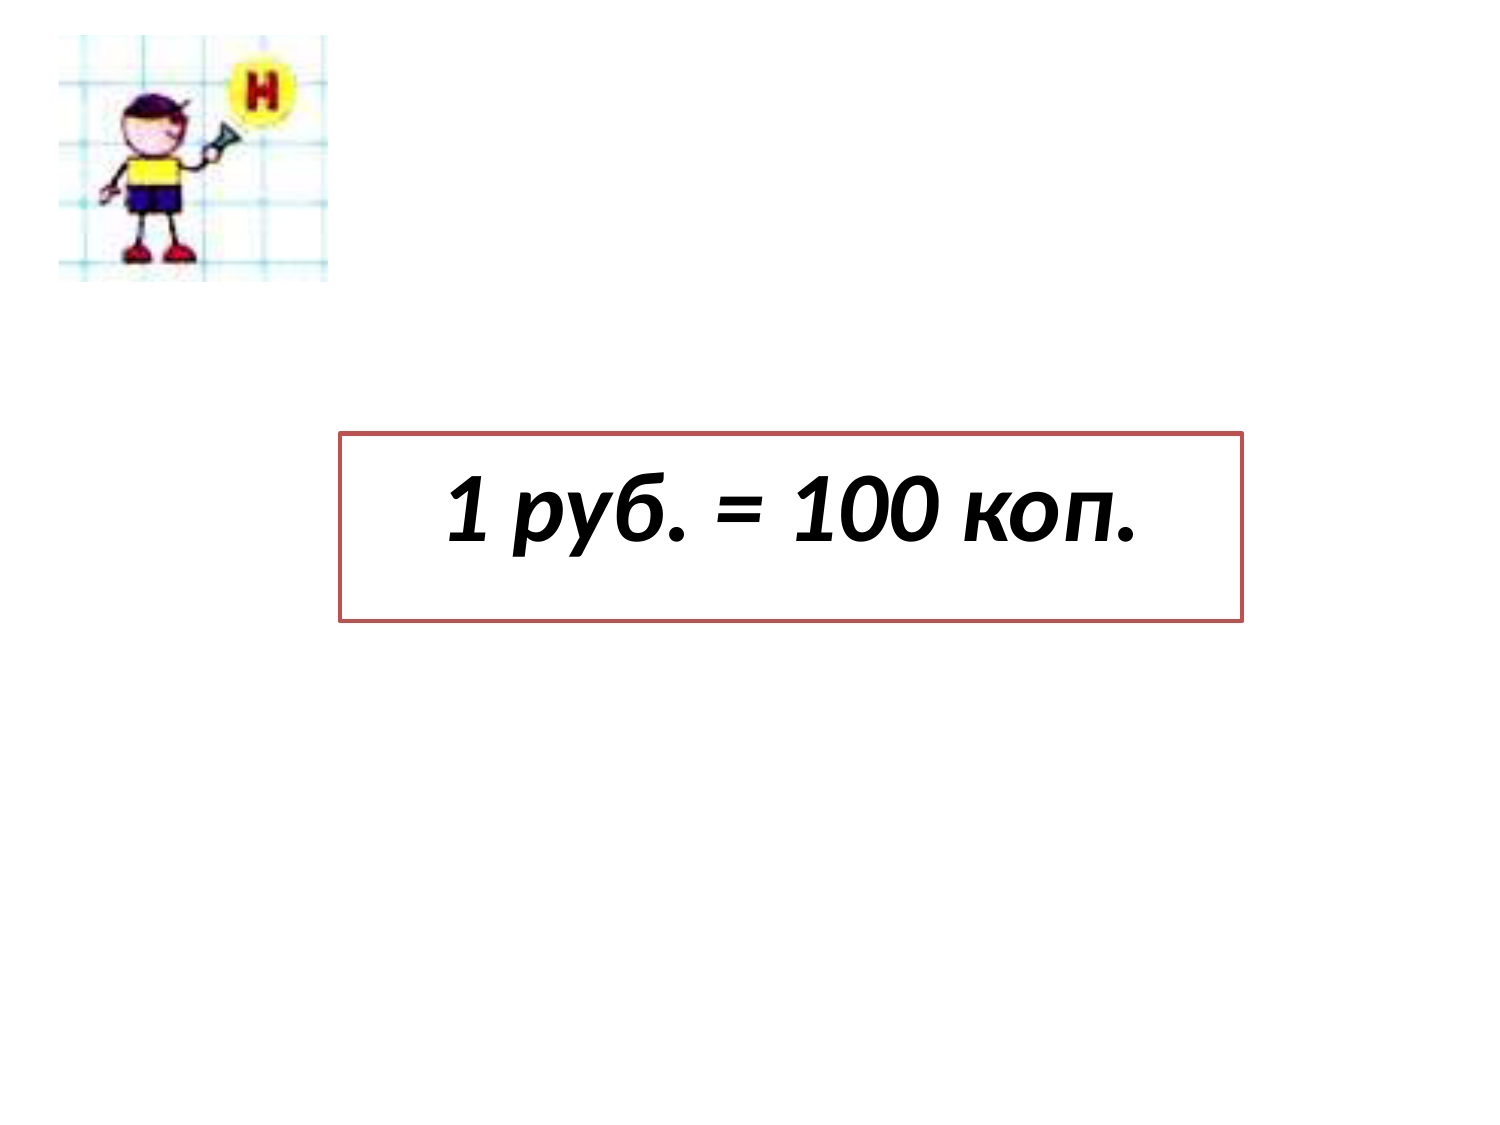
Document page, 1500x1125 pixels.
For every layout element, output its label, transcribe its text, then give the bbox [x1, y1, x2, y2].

list 1 руб. = 100 коп. [338, 431, 1244, 623]
picture [58, 34, 329, 282]
